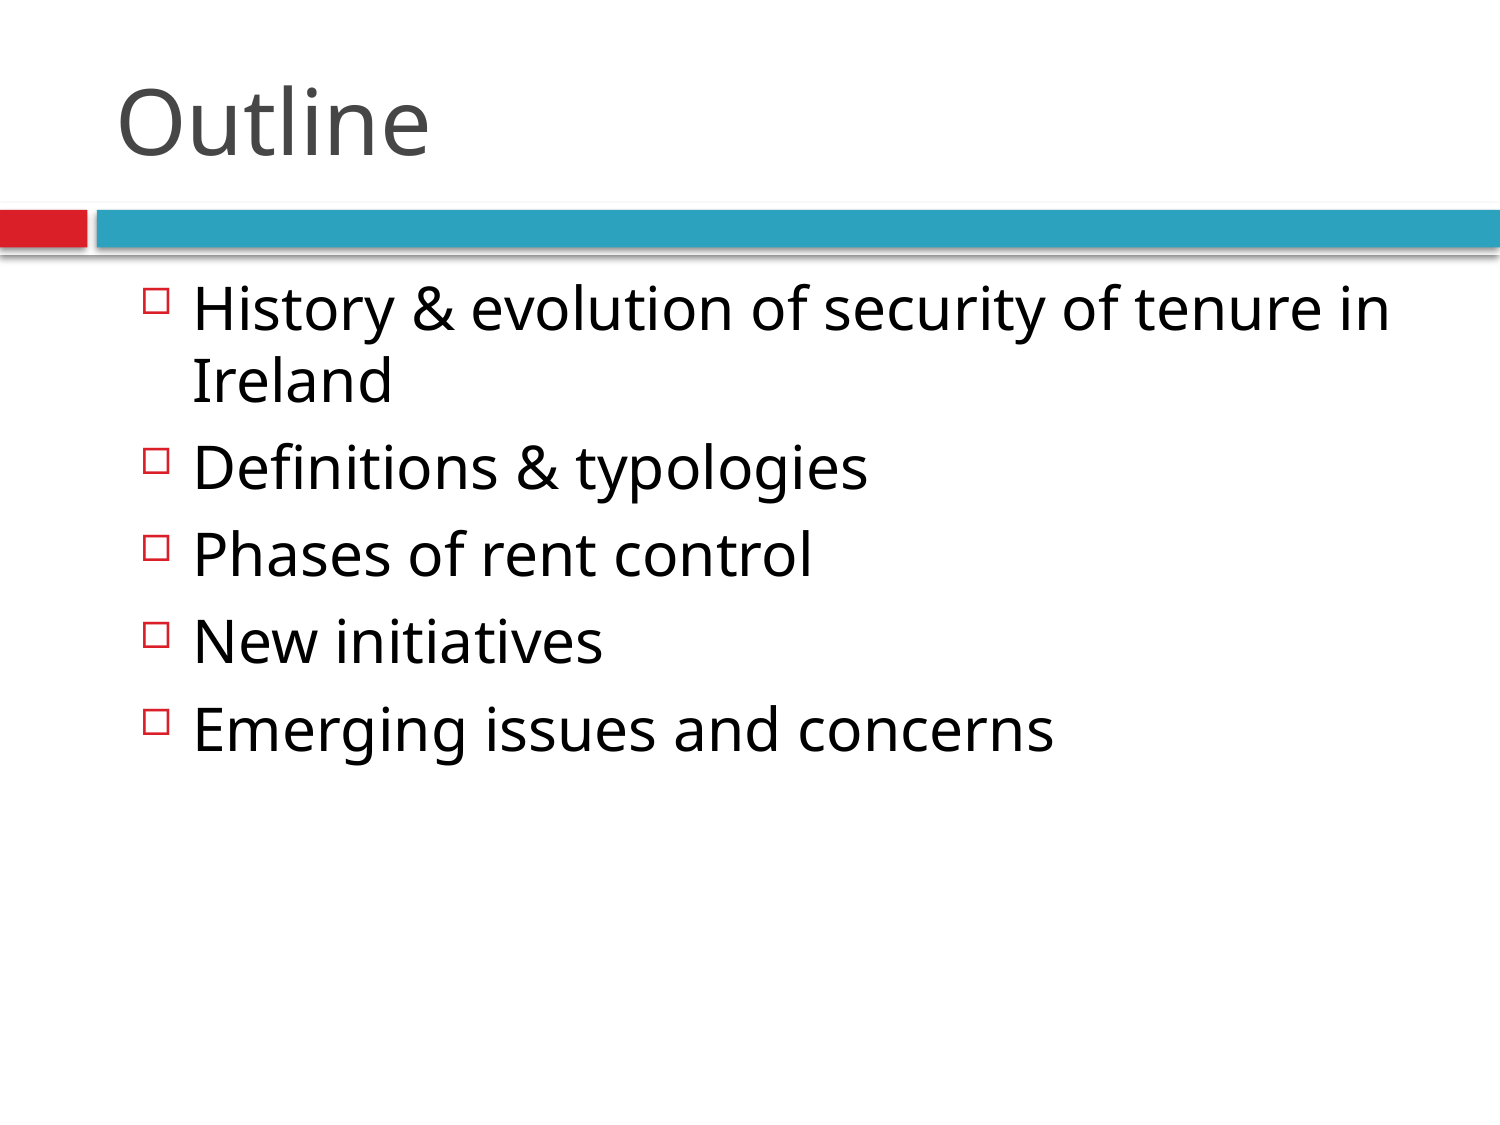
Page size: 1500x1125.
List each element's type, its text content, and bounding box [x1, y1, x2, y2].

list History & evolution of security of tenure in Ireland Definitions & typologies Phases of rent control New initiatives Emerging issues and concerns [124, 262, 1426, 1006]
title Outline [100, 37, 1439, 201]
